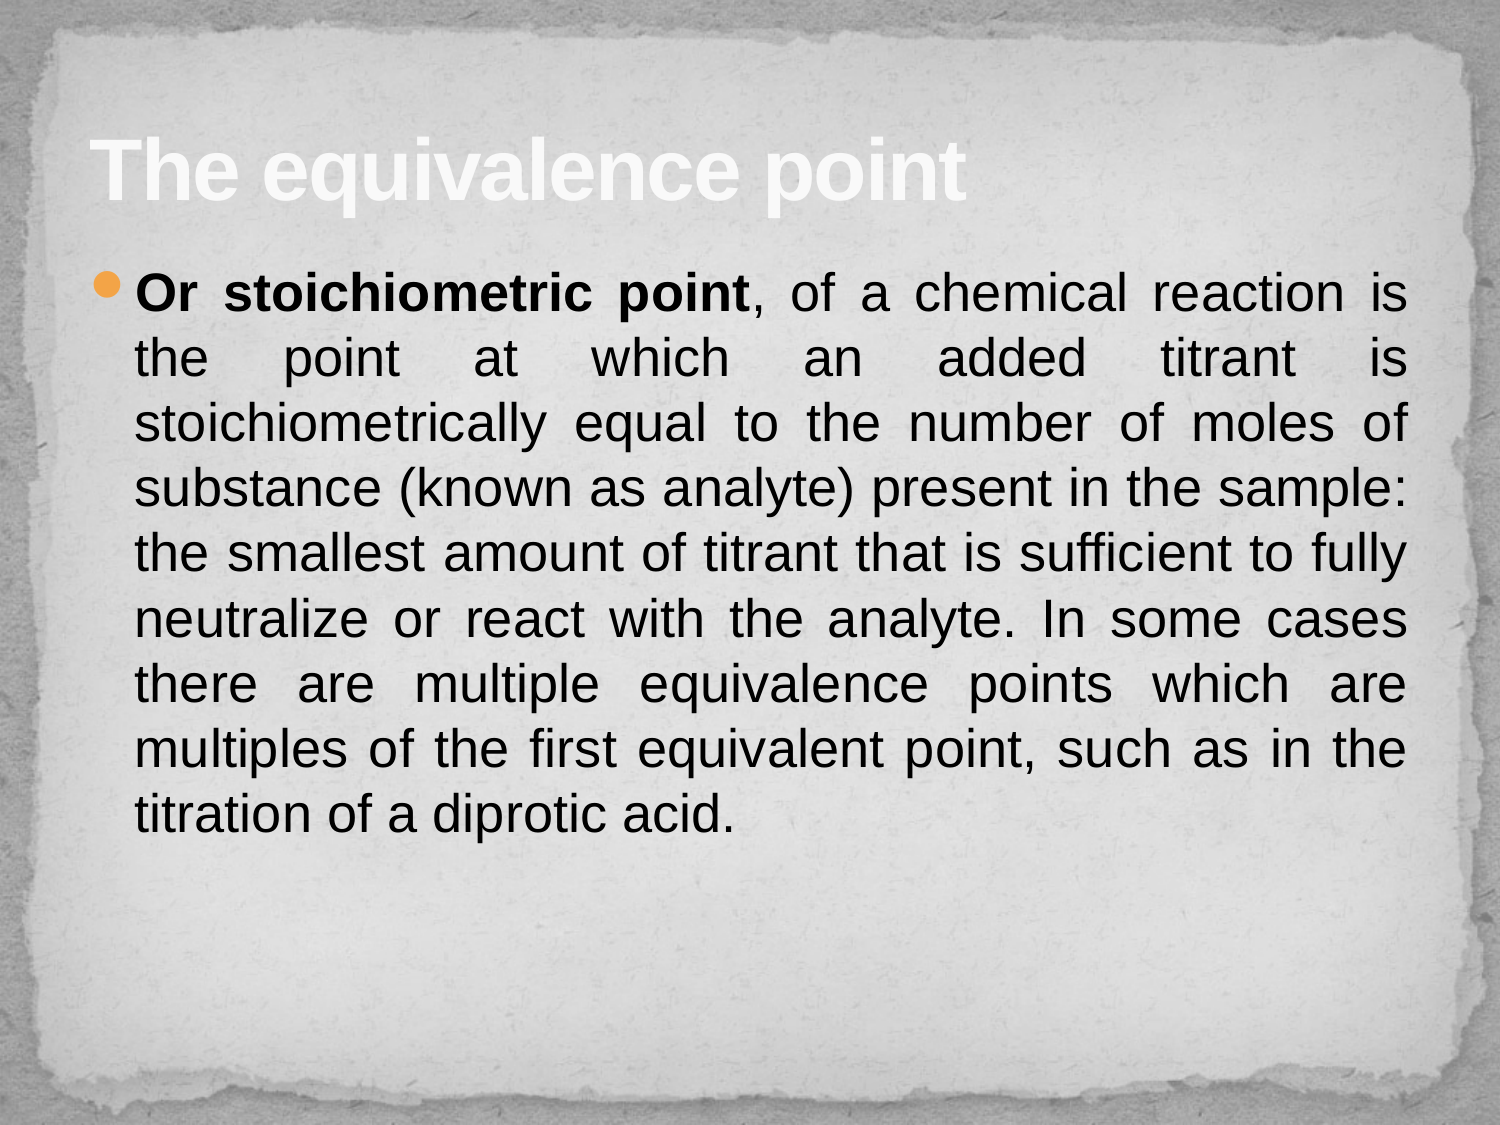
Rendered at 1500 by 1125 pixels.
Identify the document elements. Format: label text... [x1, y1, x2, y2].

title The equivalence point [74, 24, 1425, 225]
list Or stoichiometric point, of a chemical reaction is the point at which an added titrant is stoichiometrically equal to the number of moles of substance (known as analyte) present in the sample: the smallest amount of titrant that is sufficient to fully neutralize or react with the analyte. In some cases there are multiple equivalence points which are multiples of the first equivalent point, such as in the titration of a diprotic acid. [75, 249, 1425, 1000]
